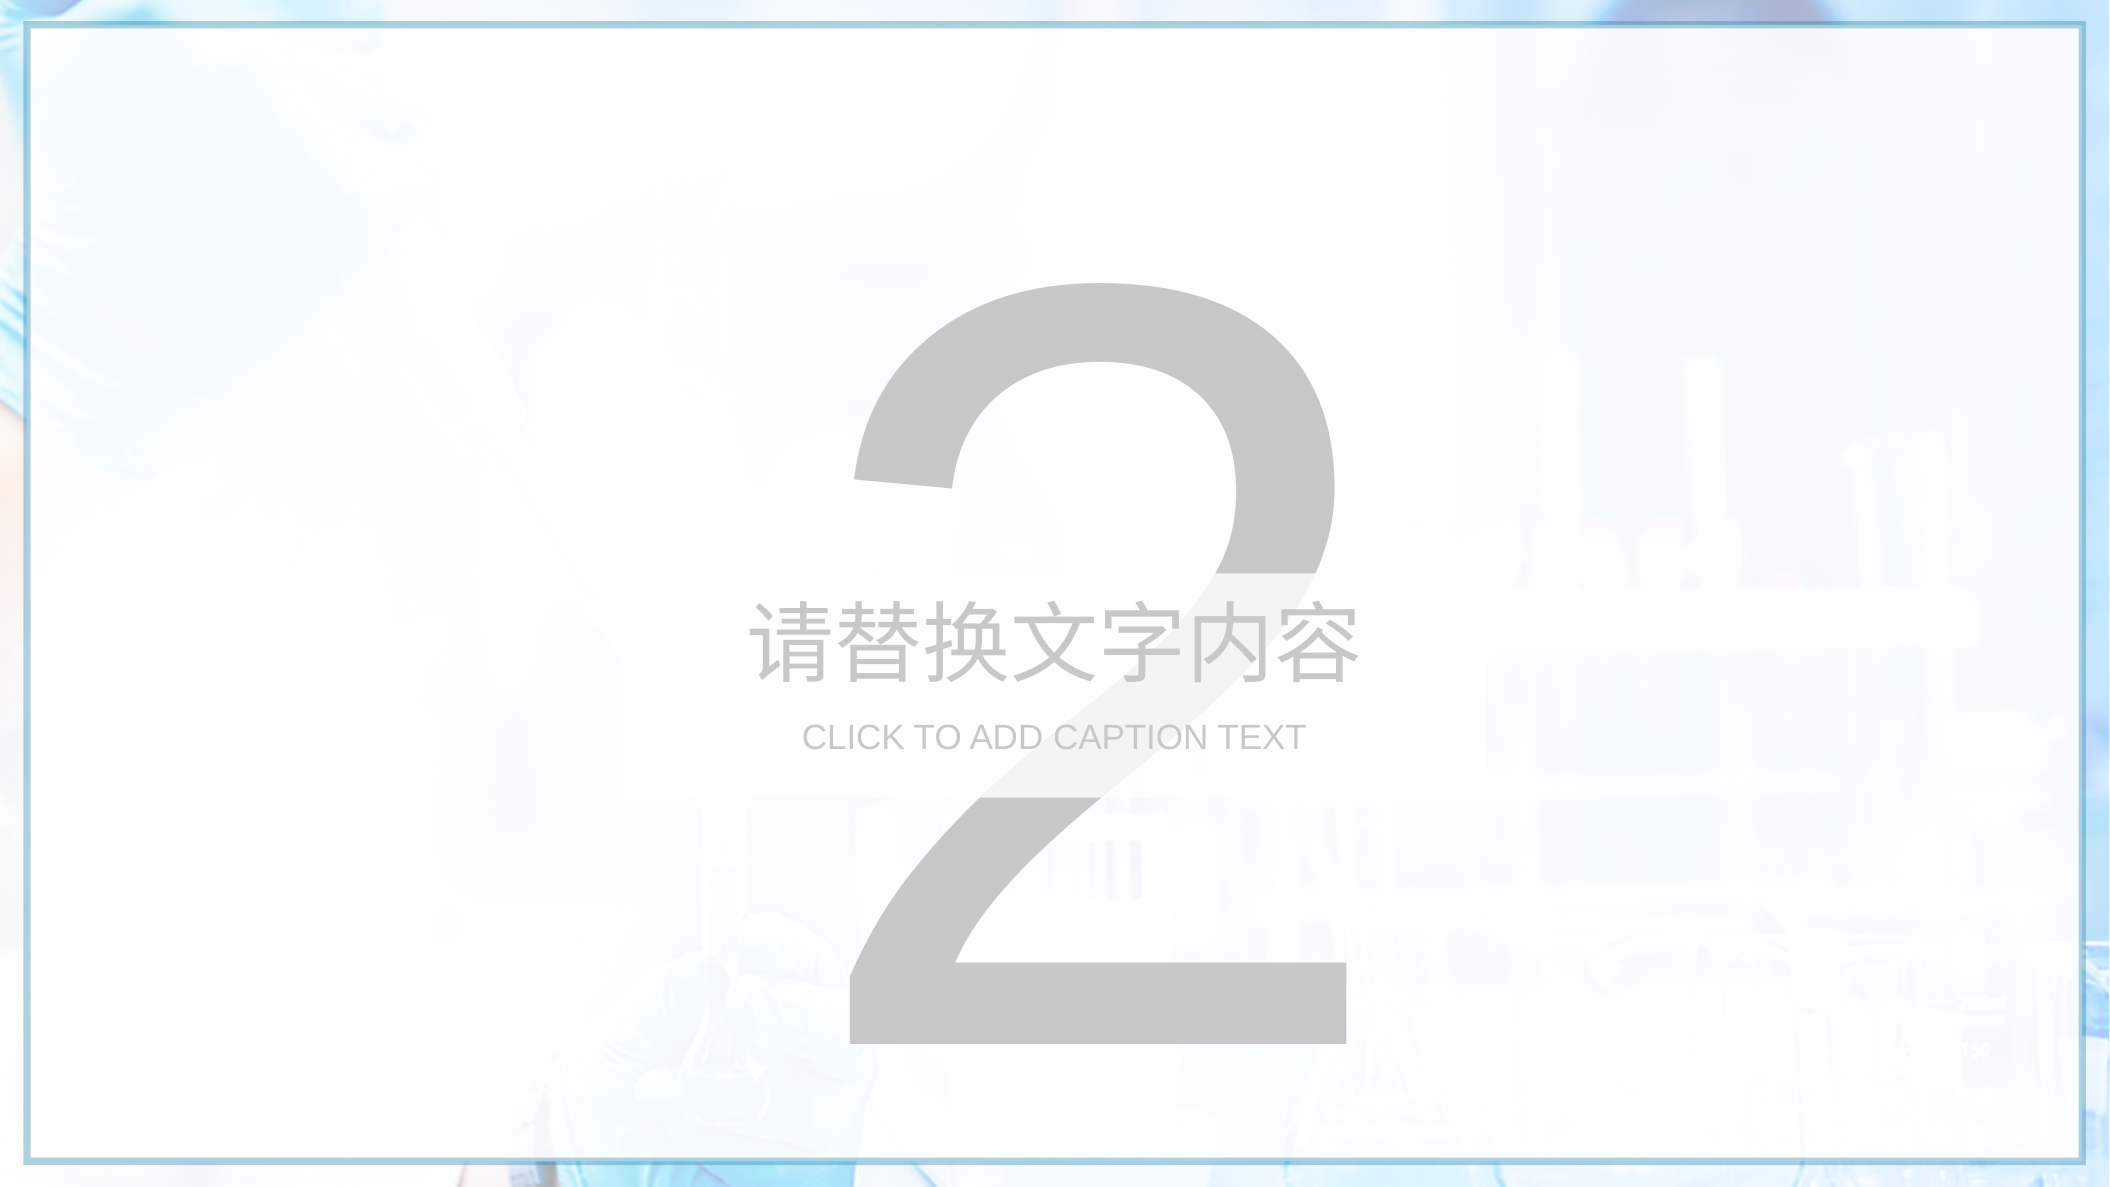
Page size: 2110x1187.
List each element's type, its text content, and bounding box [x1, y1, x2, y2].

text_box 请替换文字内容 [705, 588, 1404, 707]
text_box 2 [795, 0, 1314, 572]
text_box [622, 572, 1487, 799]
text_box 2 [795, 799, 1314, 1187]
text_box CLICK TO ADD CAPTION TEXT [705, 707, 1404, 770]
